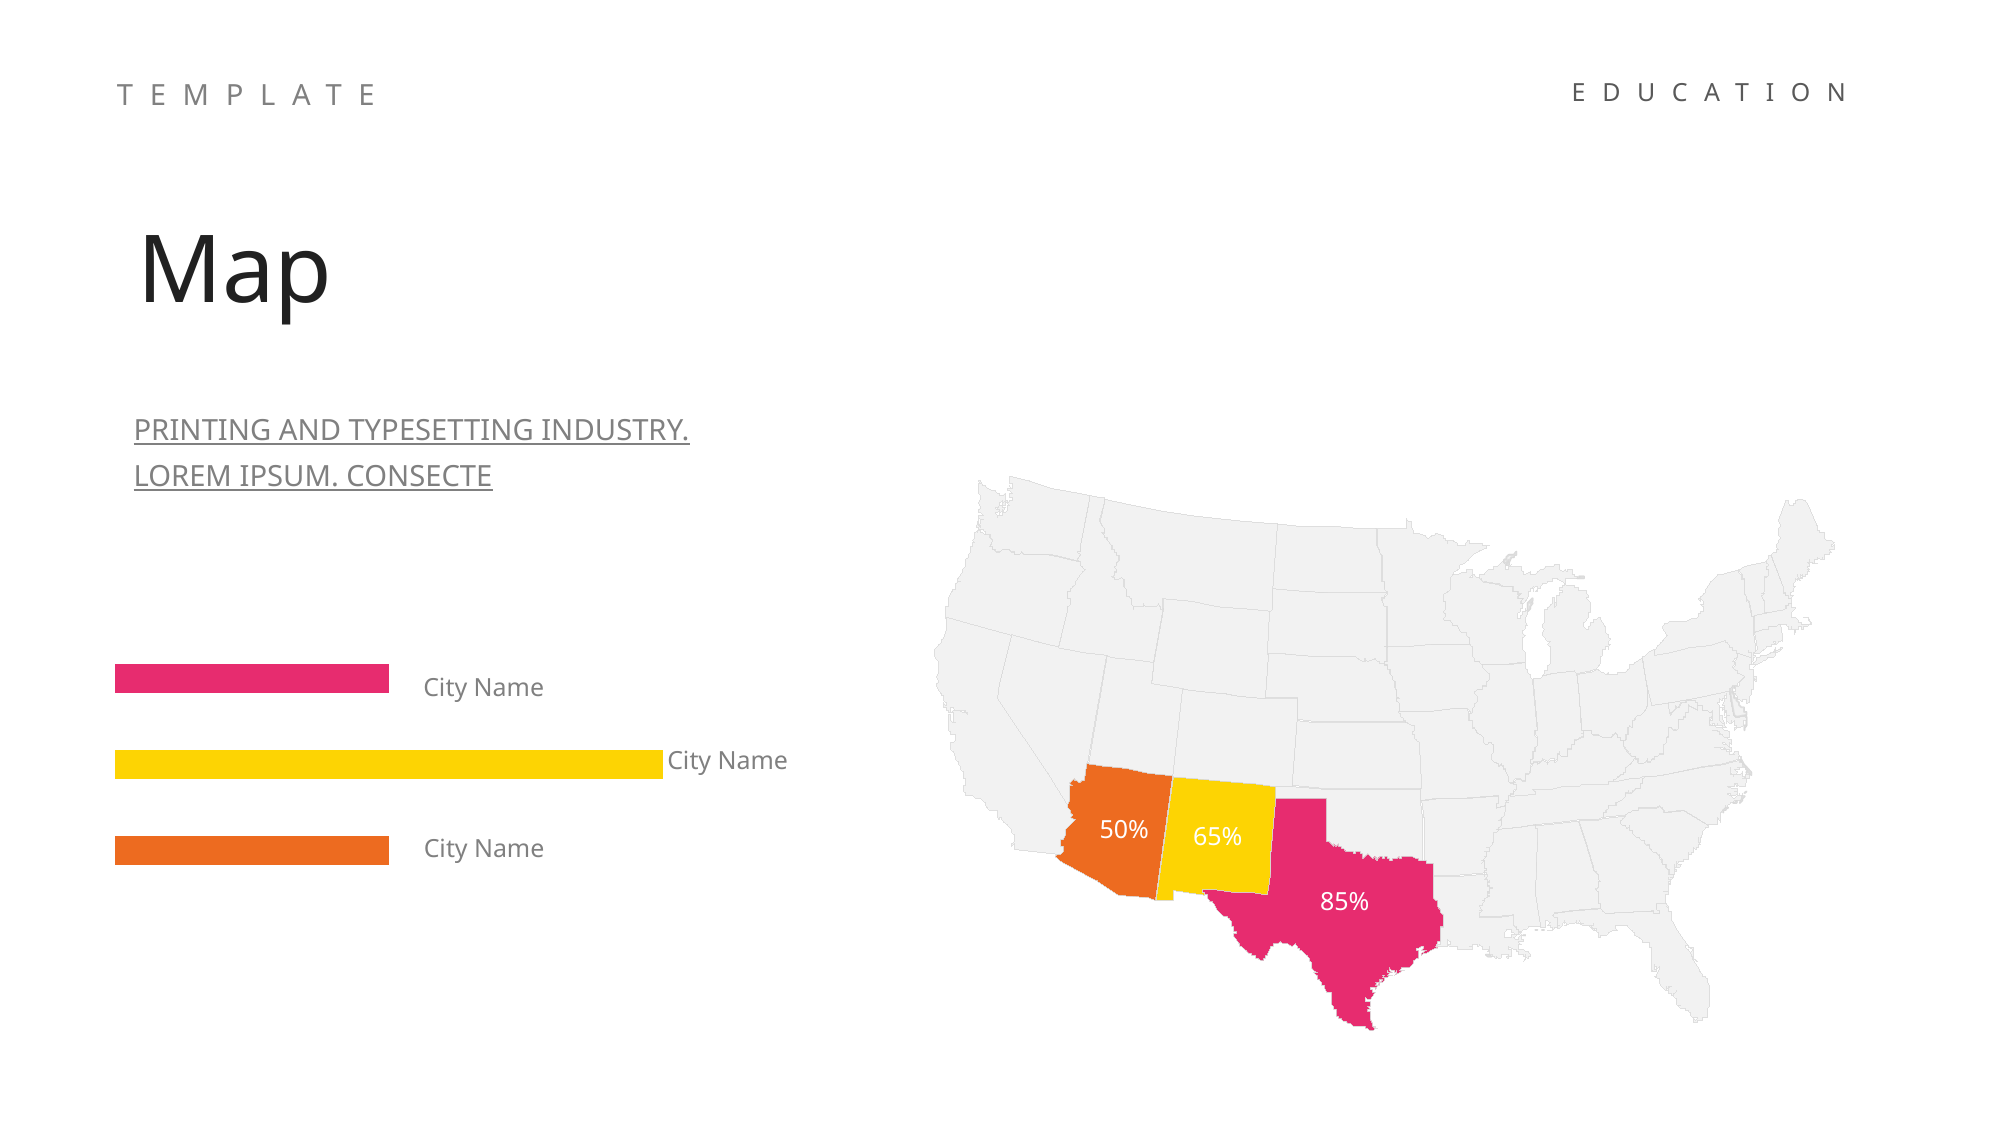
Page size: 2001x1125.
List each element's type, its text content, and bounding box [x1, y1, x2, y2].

text_box EDUCATION [1484, 68, 1862, 114]
text_box City Name [745, 737, 829, 783]
text_box TEMPLATE [102, 68, 670, 119]
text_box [934, 476, 1835, 1031]
text_box PRINTING AND TYPESETTING INDUSTRY. LOREM IPSUM. CONSECTE [118, 393, 781, 500]
chart [102, 543, 745, 901]
text_box Map [122, 201, 1032, 329]
